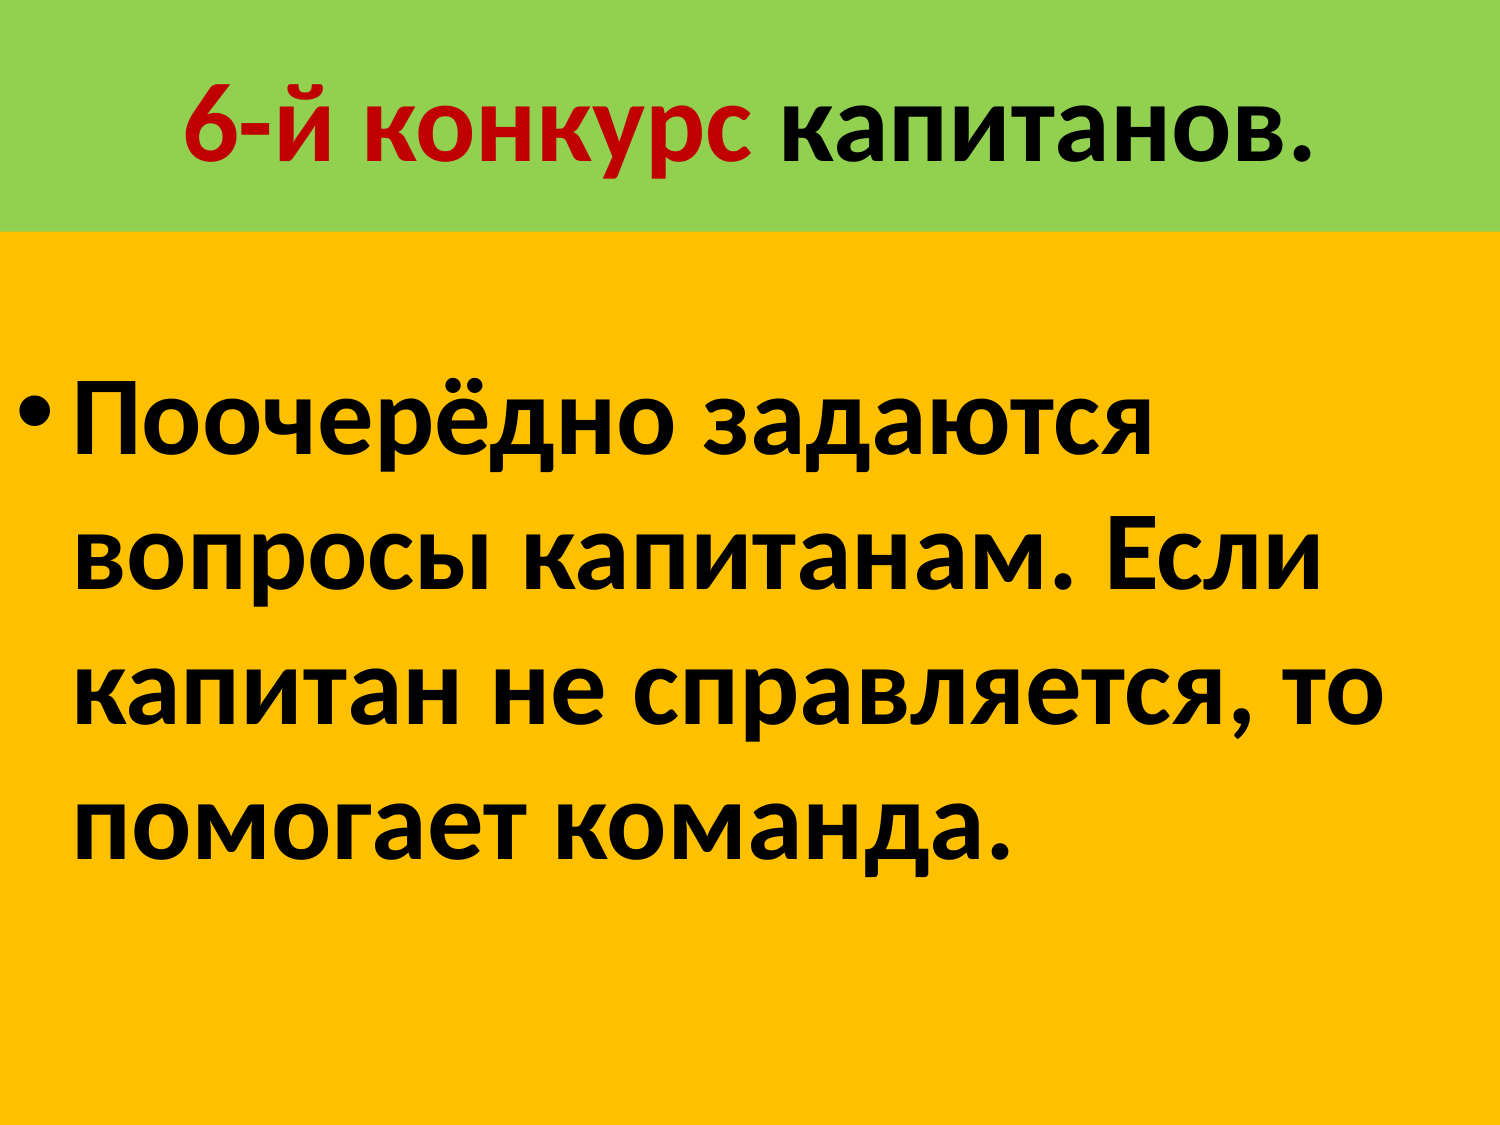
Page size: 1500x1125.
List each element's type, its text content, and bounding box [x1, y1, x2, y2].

title 6-й конкурс капитанов. [0, 0, 1500, 231]
list Поочерёдно задаются вопросы капитанам. Если капитан не справляется, то помогает команда. [0, 231, 1500, 1125]
